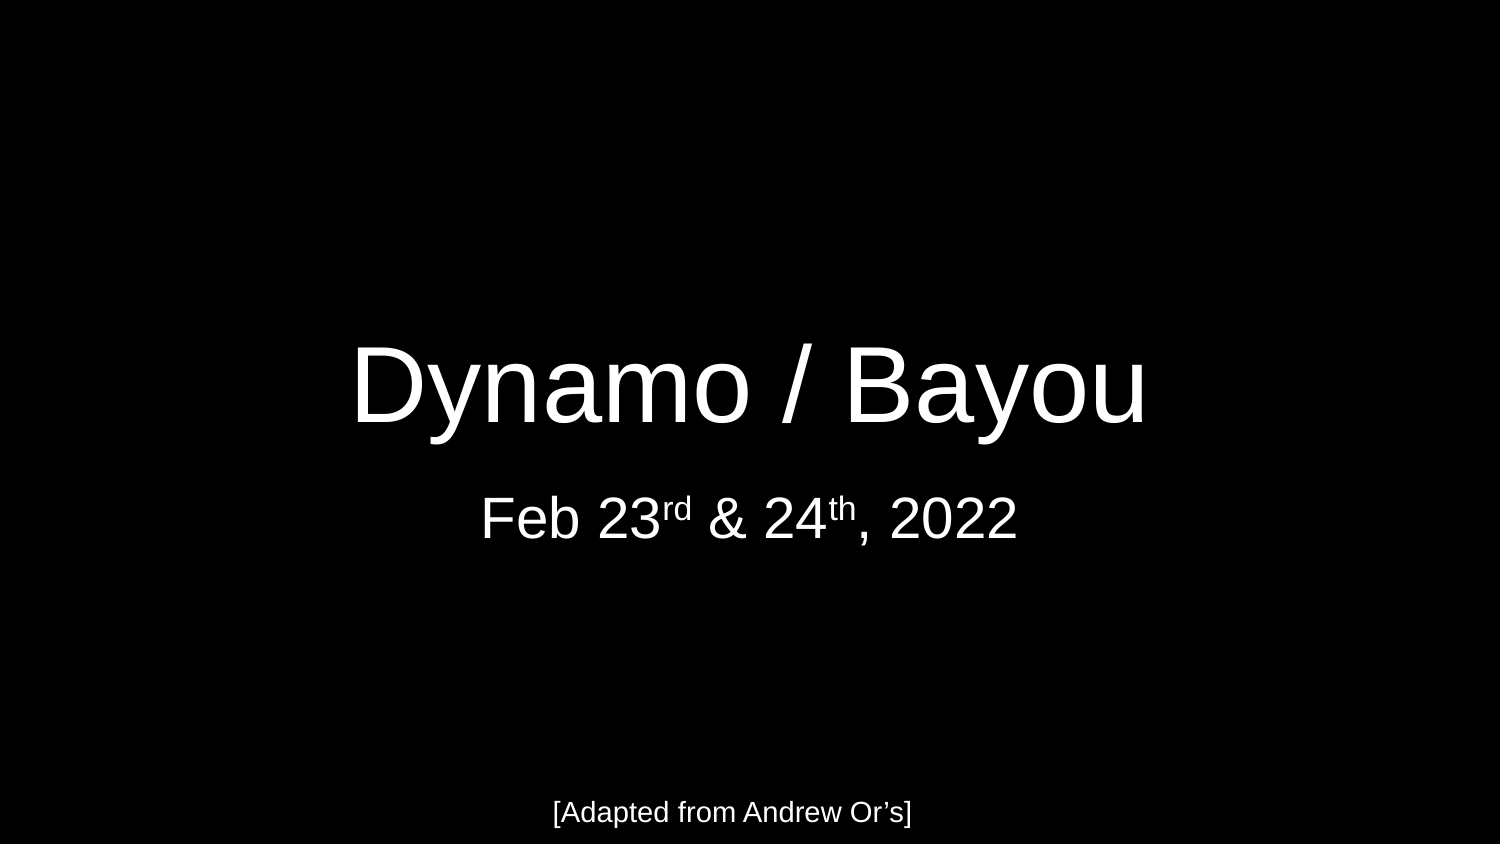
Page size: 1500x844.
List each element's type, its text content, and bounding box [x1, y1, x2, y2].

text_box [Adapted from Andrew Or’s] [537, 786, 932, 837]
title Dynamo / Bayou [51, 122, 1449, 459]
subtitle Feb 23rd & 24th, 2022 [51, 464, 1449, 595]
